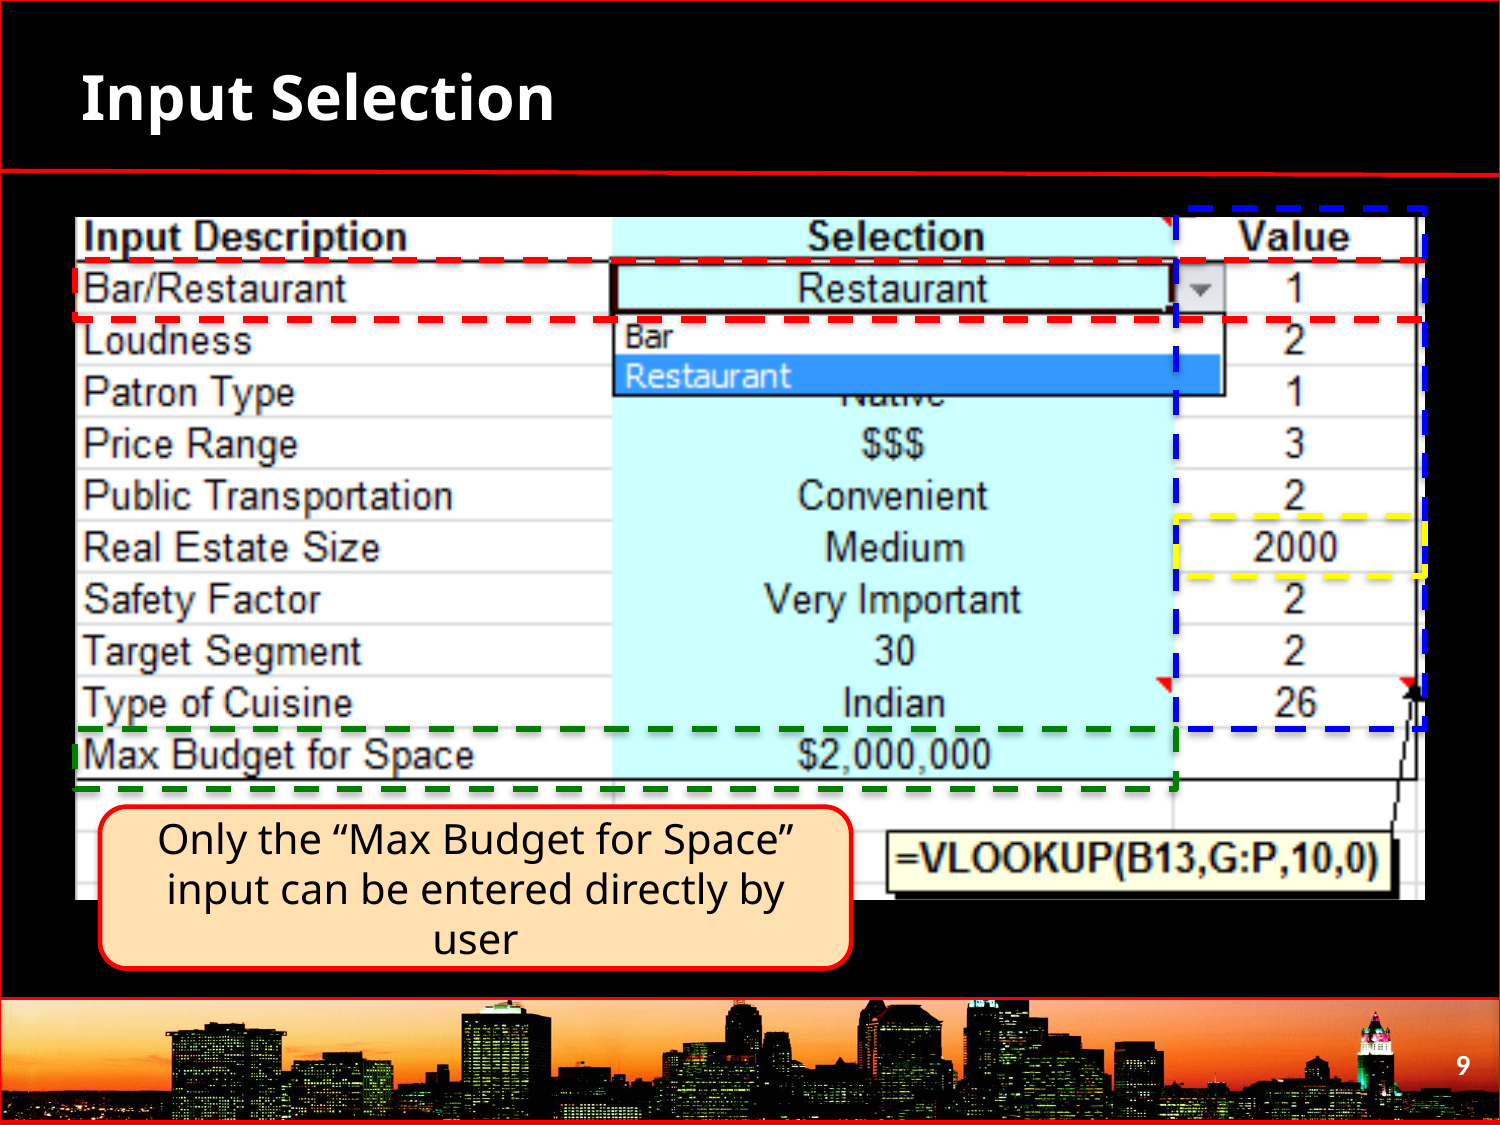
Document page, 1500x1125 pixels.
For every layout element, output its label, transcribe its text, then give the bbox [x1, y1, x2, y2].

title Input Selection [66, 45, 1417, 146]
picture [1, 1000, 1499, 1120]
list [74, 216, 1426, 901]
text_box Only the “Max Budget for Space” input can be entered directly by user [99, 908, 852, 970]
text_box [1175, 208, 1426, 216]
